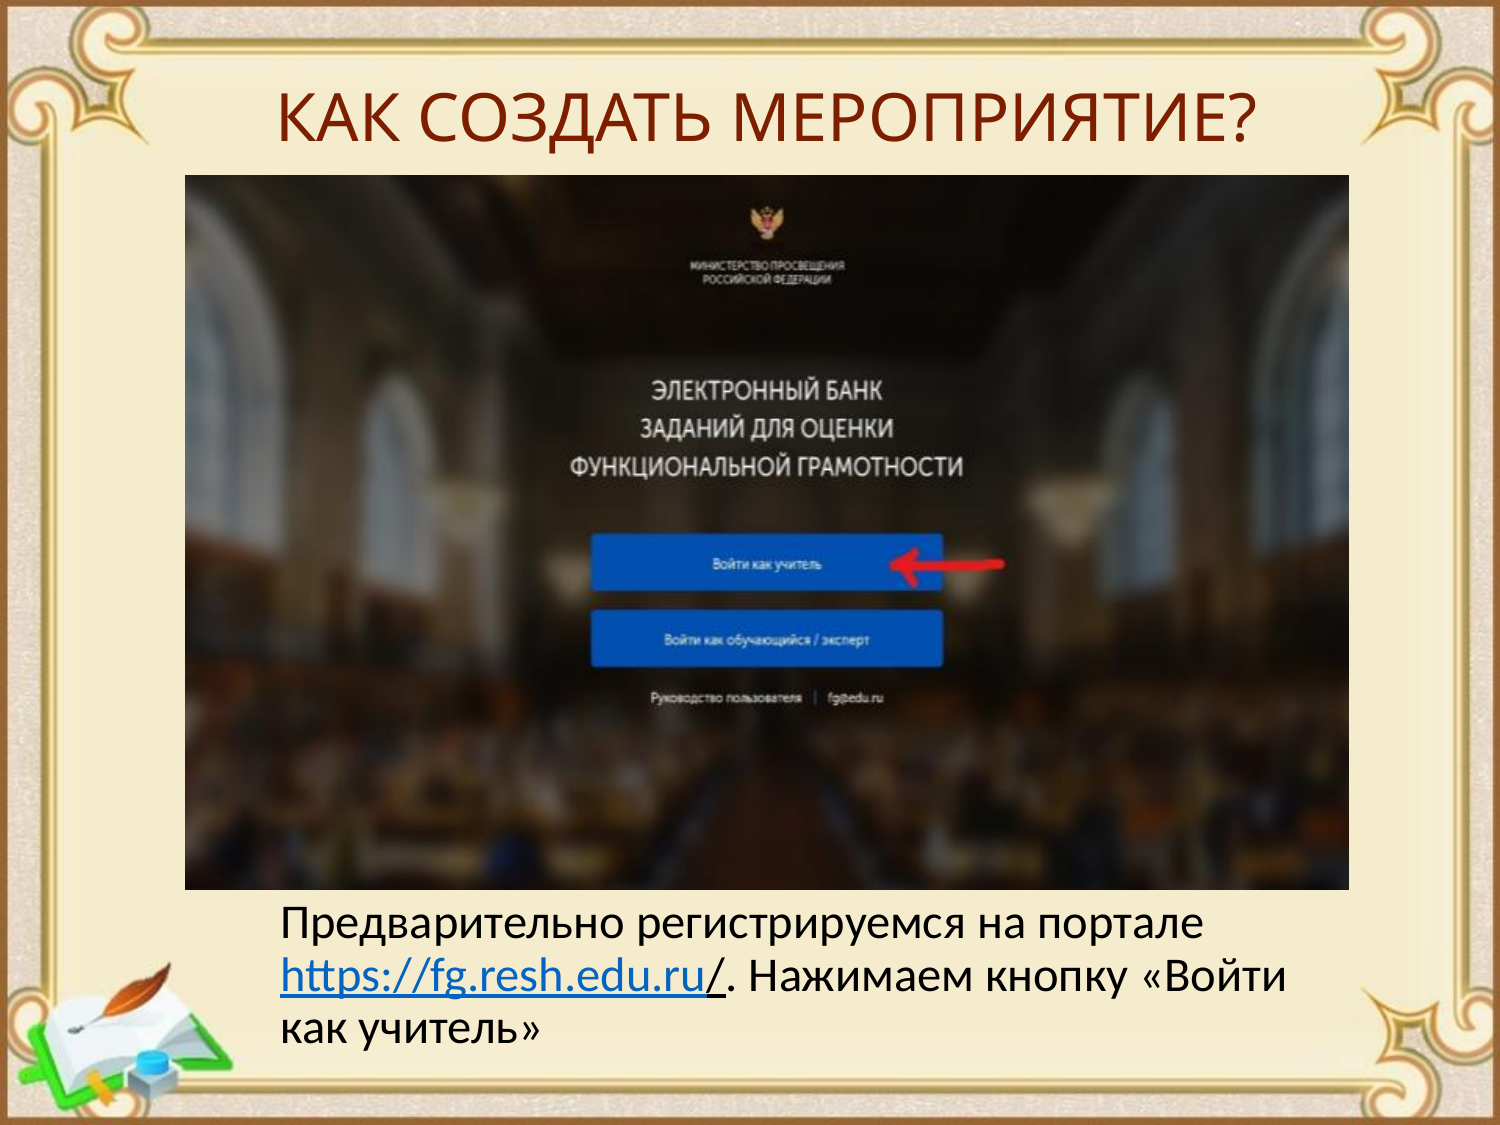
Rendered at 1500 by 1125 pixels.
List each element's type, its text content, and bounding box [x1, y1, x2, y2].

title КАК СОЗДАТЬ МЕРОПРИЯТИЕ? [144, 62, 1390, 164]
list Предварительно регистрируемся на портале https://fg.resh.edu.ru/. Нажимаем кнопку «Войти как учитель» [265, 890, 1349, 1063]
picture [0, 0, 1500, 1125]
